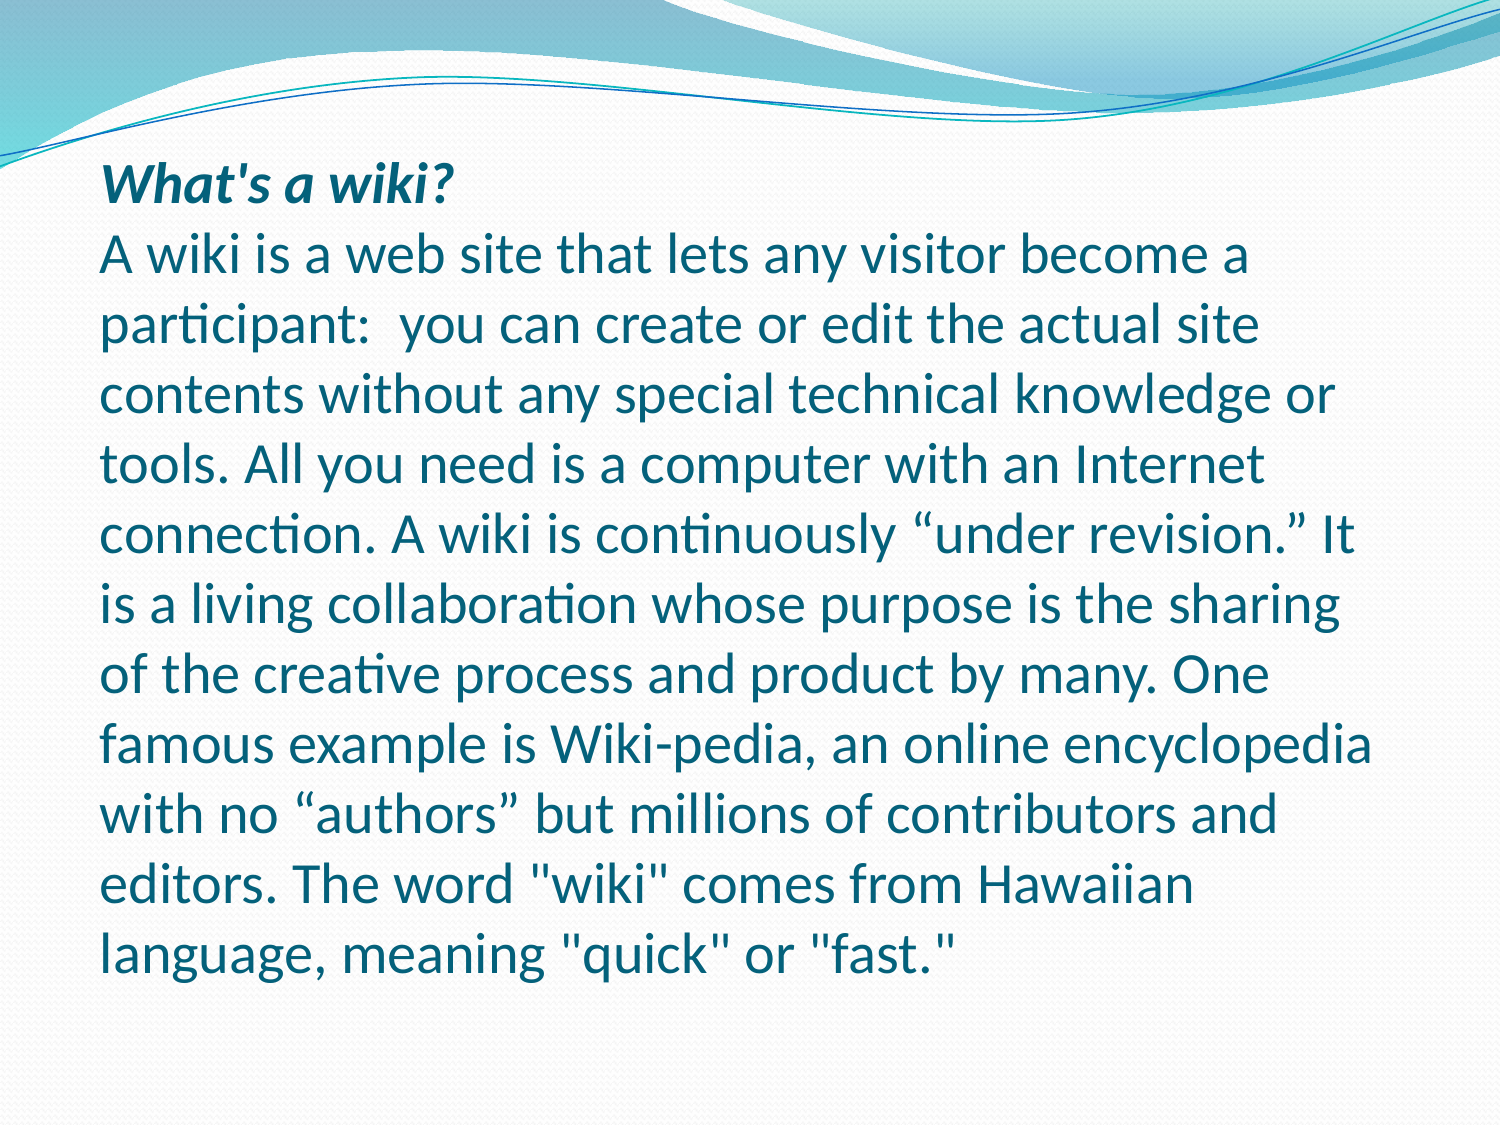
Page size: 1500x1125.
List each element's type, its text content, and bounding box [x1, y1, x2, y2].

title What's a wiki? A wiki is a web site that lets any visitor become a participant: you can create or edit the actual site contents without any special technical knowledge or tools. All you need is a computer with an Internet connection. A wiki is continuously “under revision.” It is a living collaboration whose purpose is the sharing of the creative process and product by many. One famous example is Wiki-pedia, an online encyclopedia with no “authors” but millions of contributors and editors. The word "wiki" comes from Hawaiian language, meaning "quick" or "fast." [99, 224, 1388, 1055]
